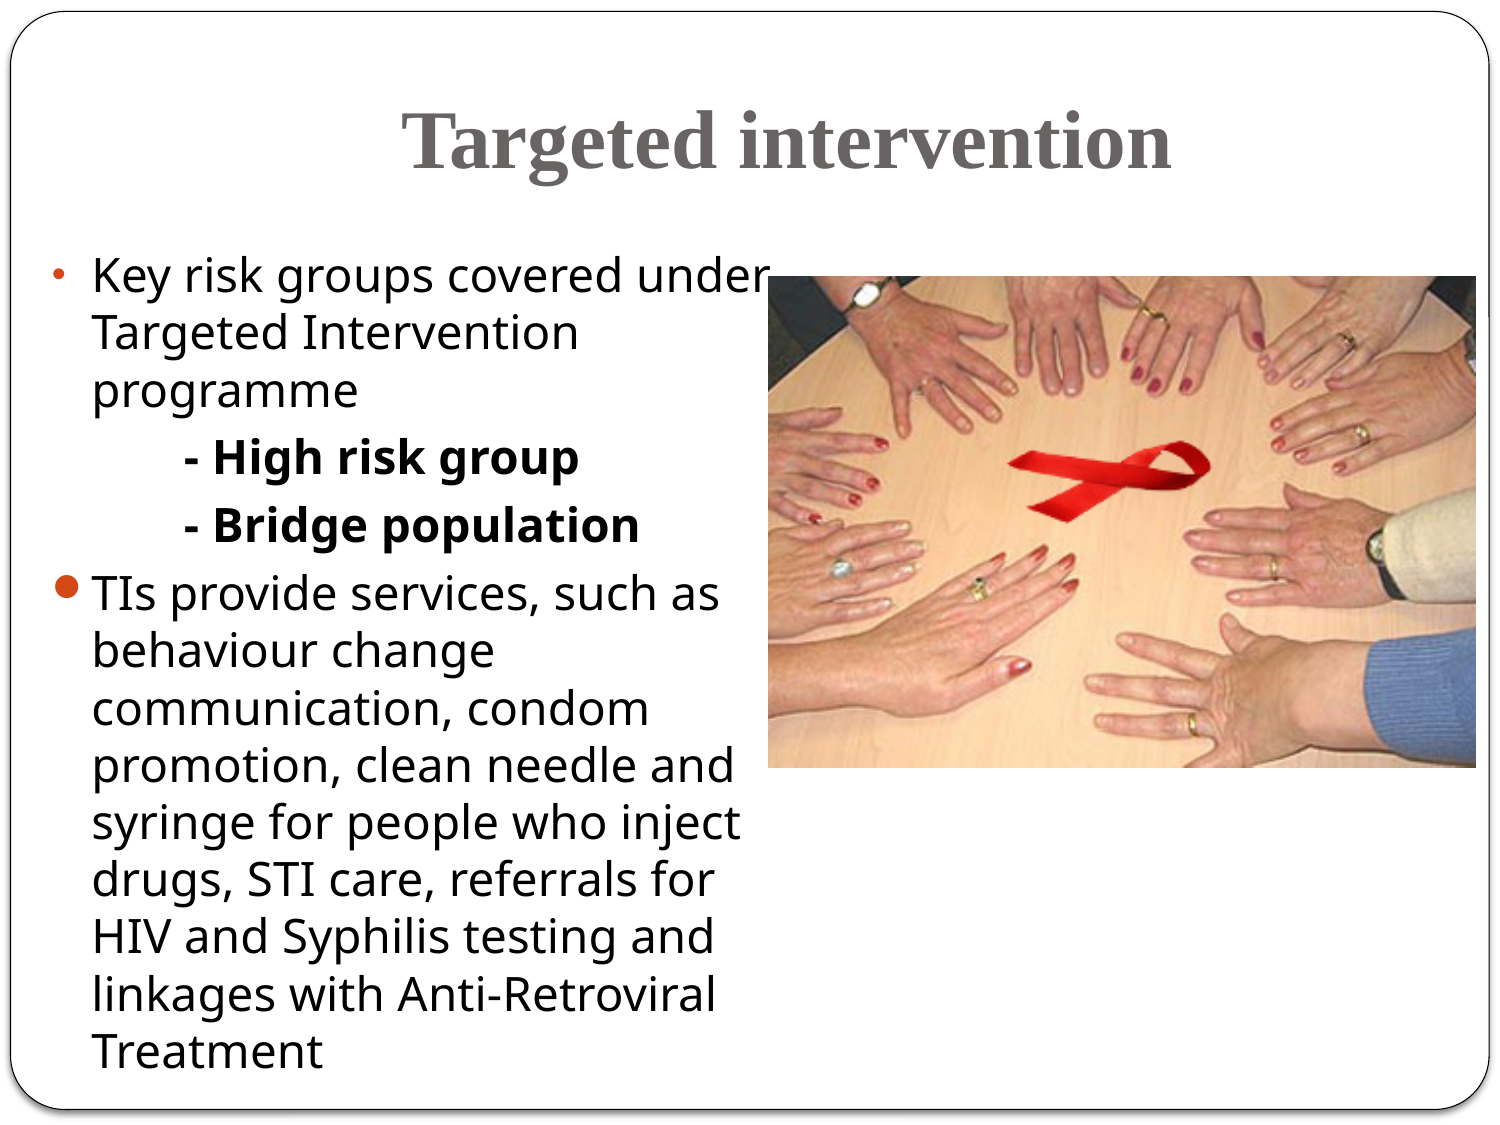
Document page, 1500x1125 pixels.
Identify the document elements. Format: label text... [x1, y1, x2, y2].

list Key risk groups covered under Targeted Intervention programme - High risk group - Bridge population TIs provide services, such as behaviour change communication, condom promotion, clean needle and syringe for people who inject drugs, STI care, referrals for HIV and Syphilis testing and linkages with Anti-Retroviral Treatment [37, 237, 796, 1088]
picture [768, 275, 1476, 768]
title Targeted intervention [150, 37, 1425, 201]
